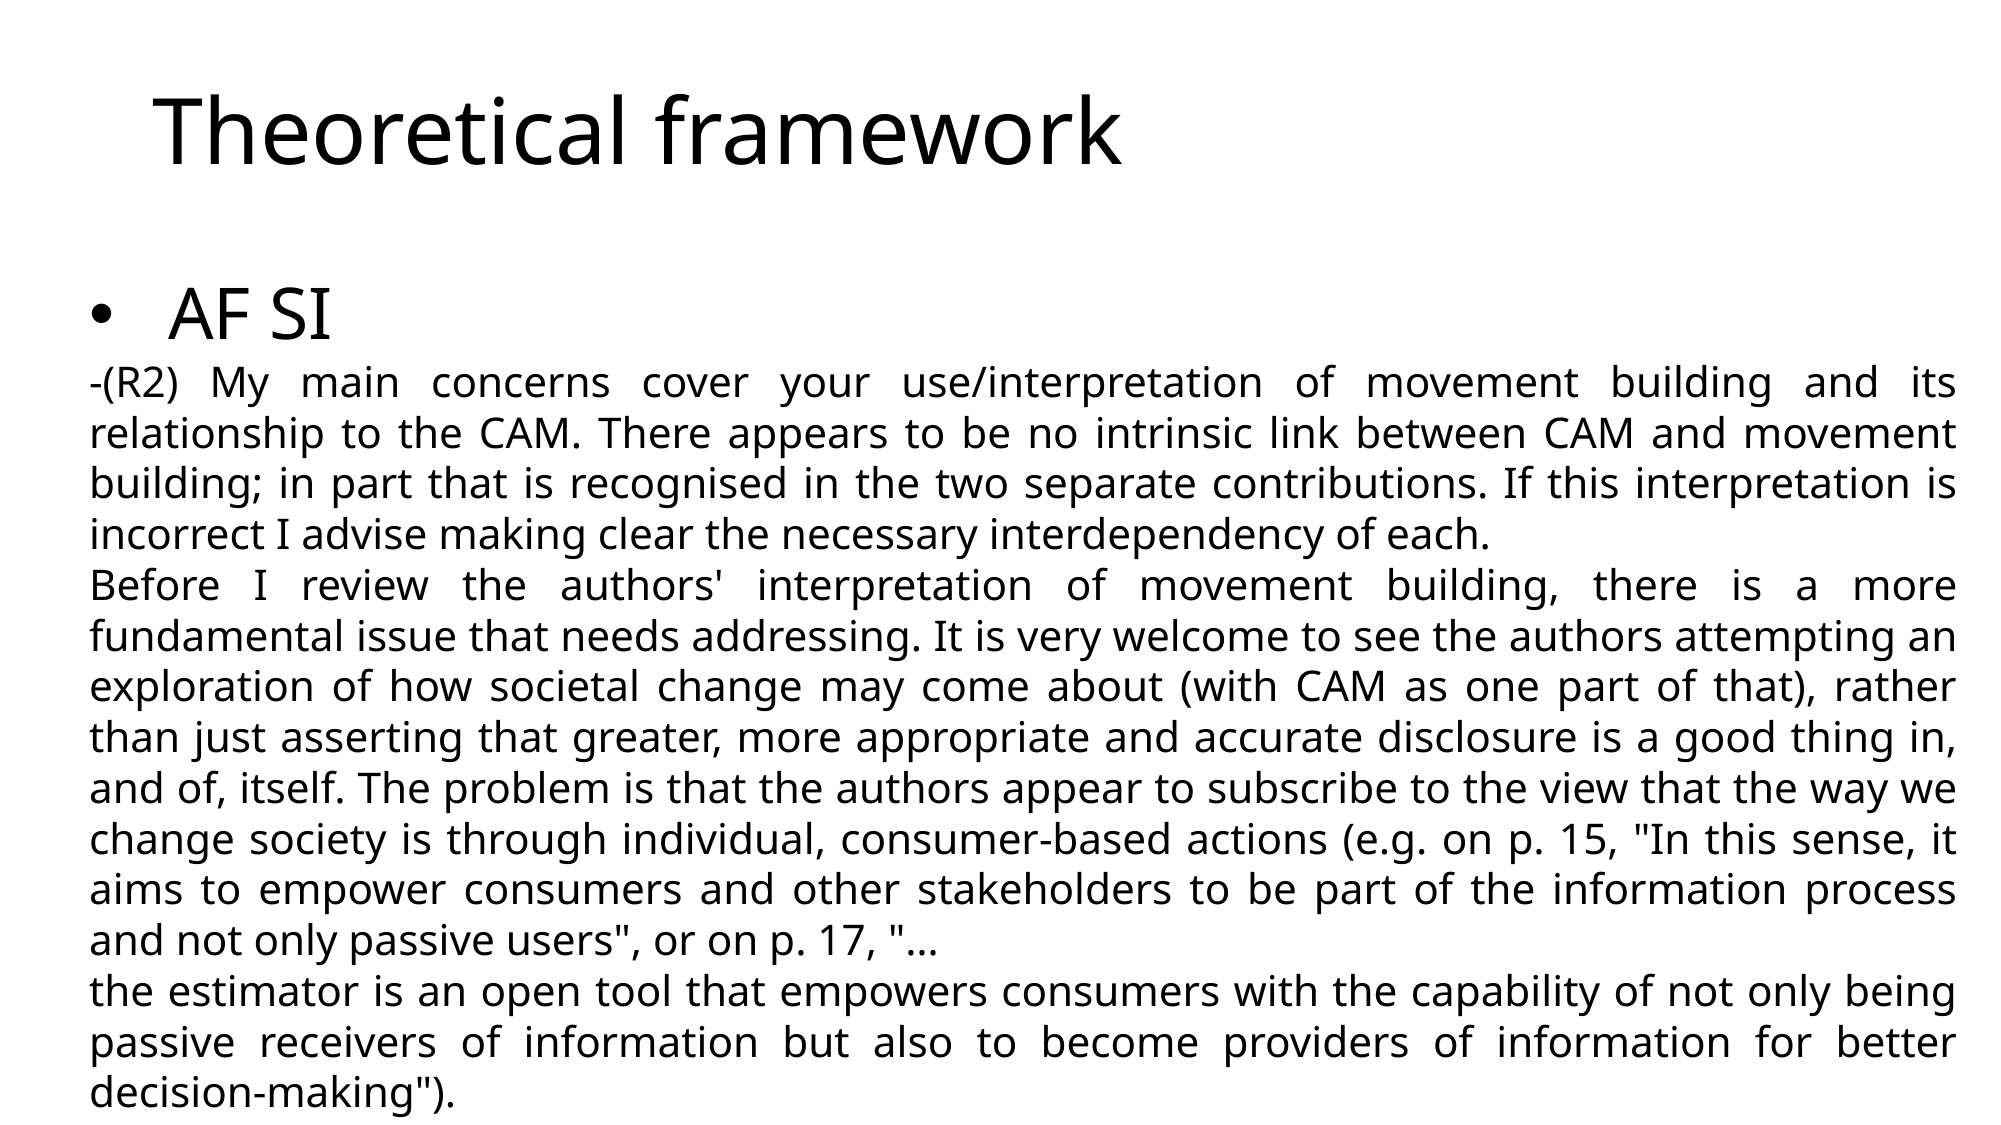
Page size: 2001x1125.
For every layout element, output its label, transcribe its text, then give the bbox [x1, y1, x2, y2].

text_box AF SI -(R2) My main concerns cover your use/interpretation of movement building and its relationship to the CAM. There appears to be no intrinsic link between CAM and movement building; in part that is recognised in the two separate contributions. If this interpretation is incorrect I advise making clear the necessary interdependency of each. Before I review the authors' interpretation of movement building, there is a more fundamental issue that needs addressing. It is very welcome to see the authors attempting an exploration of how societal change may come about (with CAM as one part of that), rather than just asserting that greater, more appropriate and accurate disclosure is a good thing in, and of, itself. The problem is that the authors appear to subscribe to the view that the way we change society is through individual, consumer-based actions (e.g. on p. 15, "In this sense, it aims to empower consumers and other stakeholders to be part of the information process and not only passive users", or on p. 17, "… the estimator is an open tool that empowers consumers with the capability of not only being passive receivers of information but also to become providers of information for better decision-making"). [74, 270, 1974, 1125]
title Theoretical framework [137, 59, 1863, 209]
